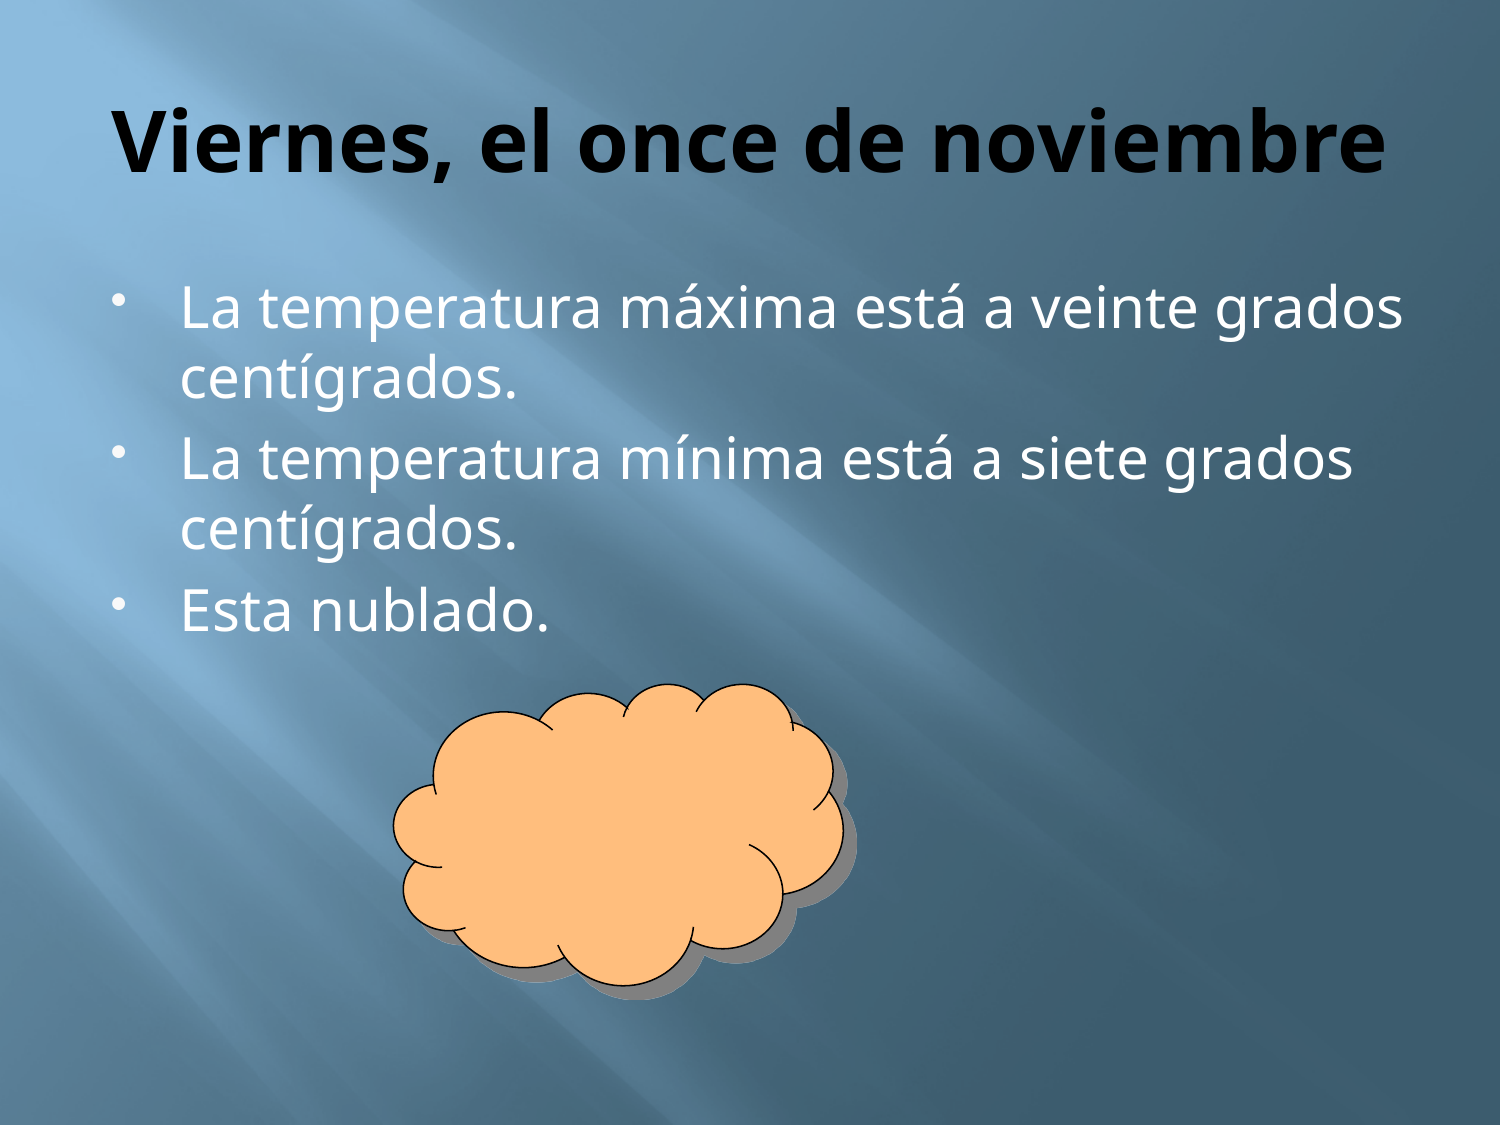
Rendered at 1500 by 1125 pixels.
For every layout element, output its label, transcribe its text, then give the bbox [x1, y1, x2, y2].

title Viernes, el once de noviembre [75, 45, 1425, 233]
list La temperatura máxima está a veinte grados centígrados. La temperatura mínima está a siete grados centígrados. Esta nublado. [75, 262, 1425, 1035]
text_box [393, 684, 844, 986]
